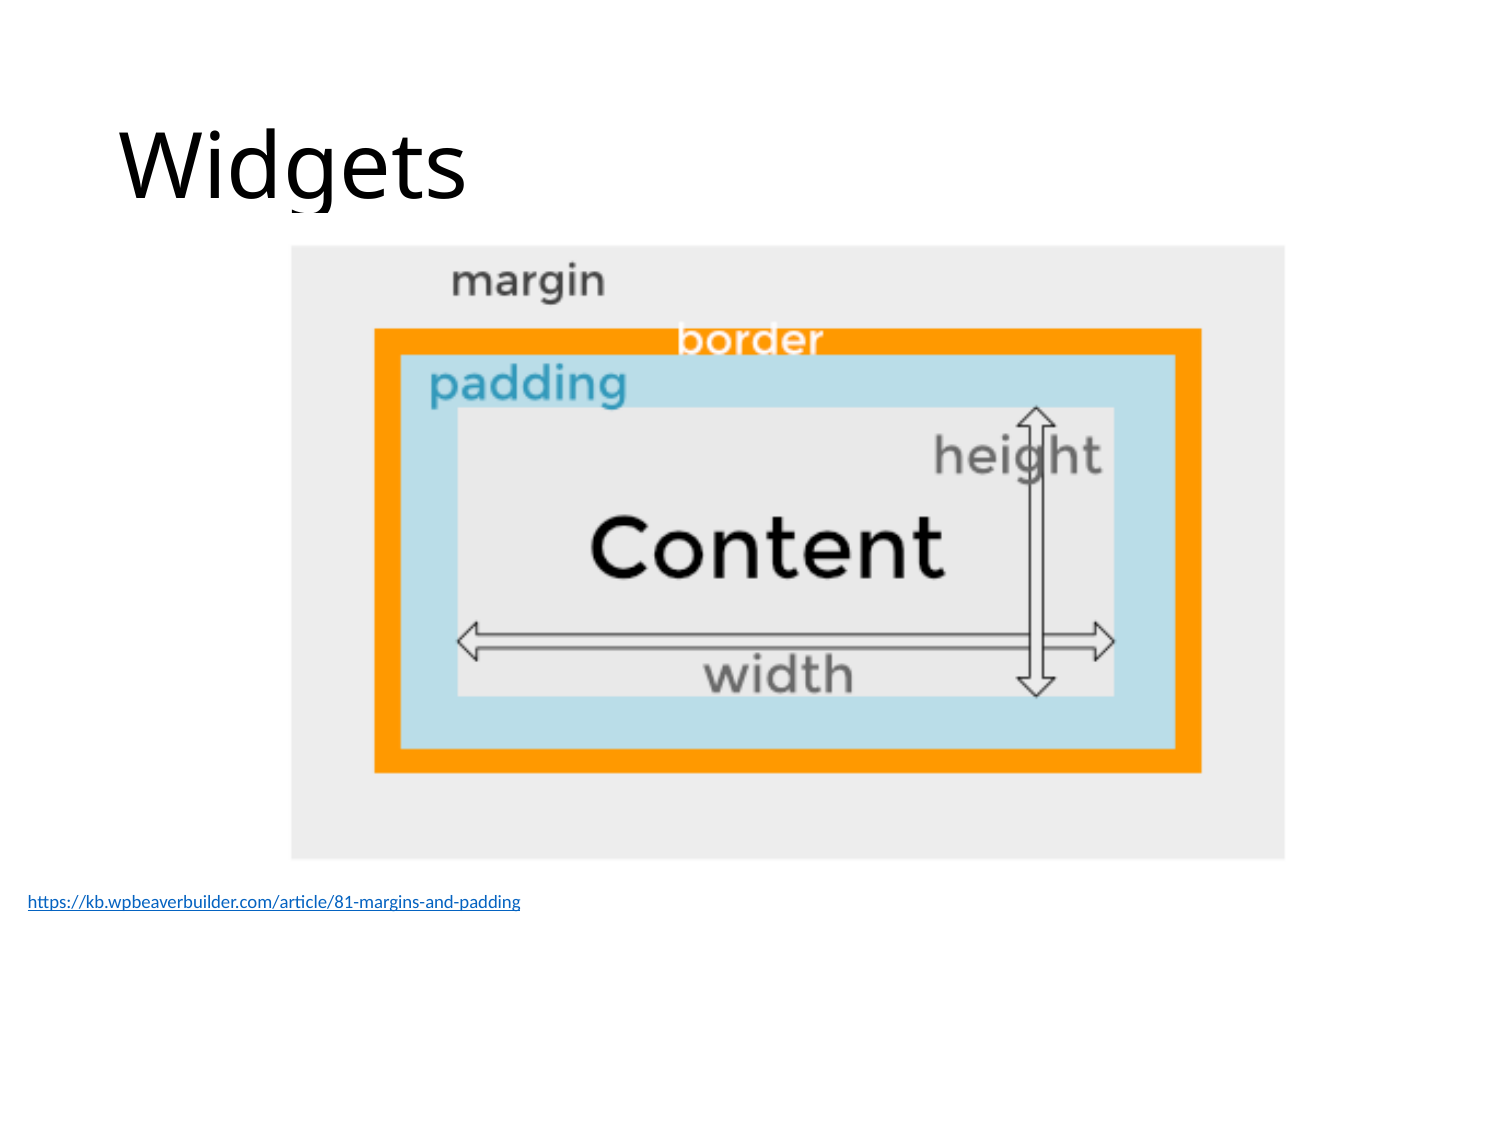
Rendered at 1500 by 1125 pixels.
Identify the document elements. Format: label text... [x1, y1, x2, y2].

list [257, 213, 1316, 892]
text_box https://kb.wpbeaverbuilder.com/article/81-margins-and-padding [12, 882, 908, 920]
title Widgets [103, 59, 1397, 278]
